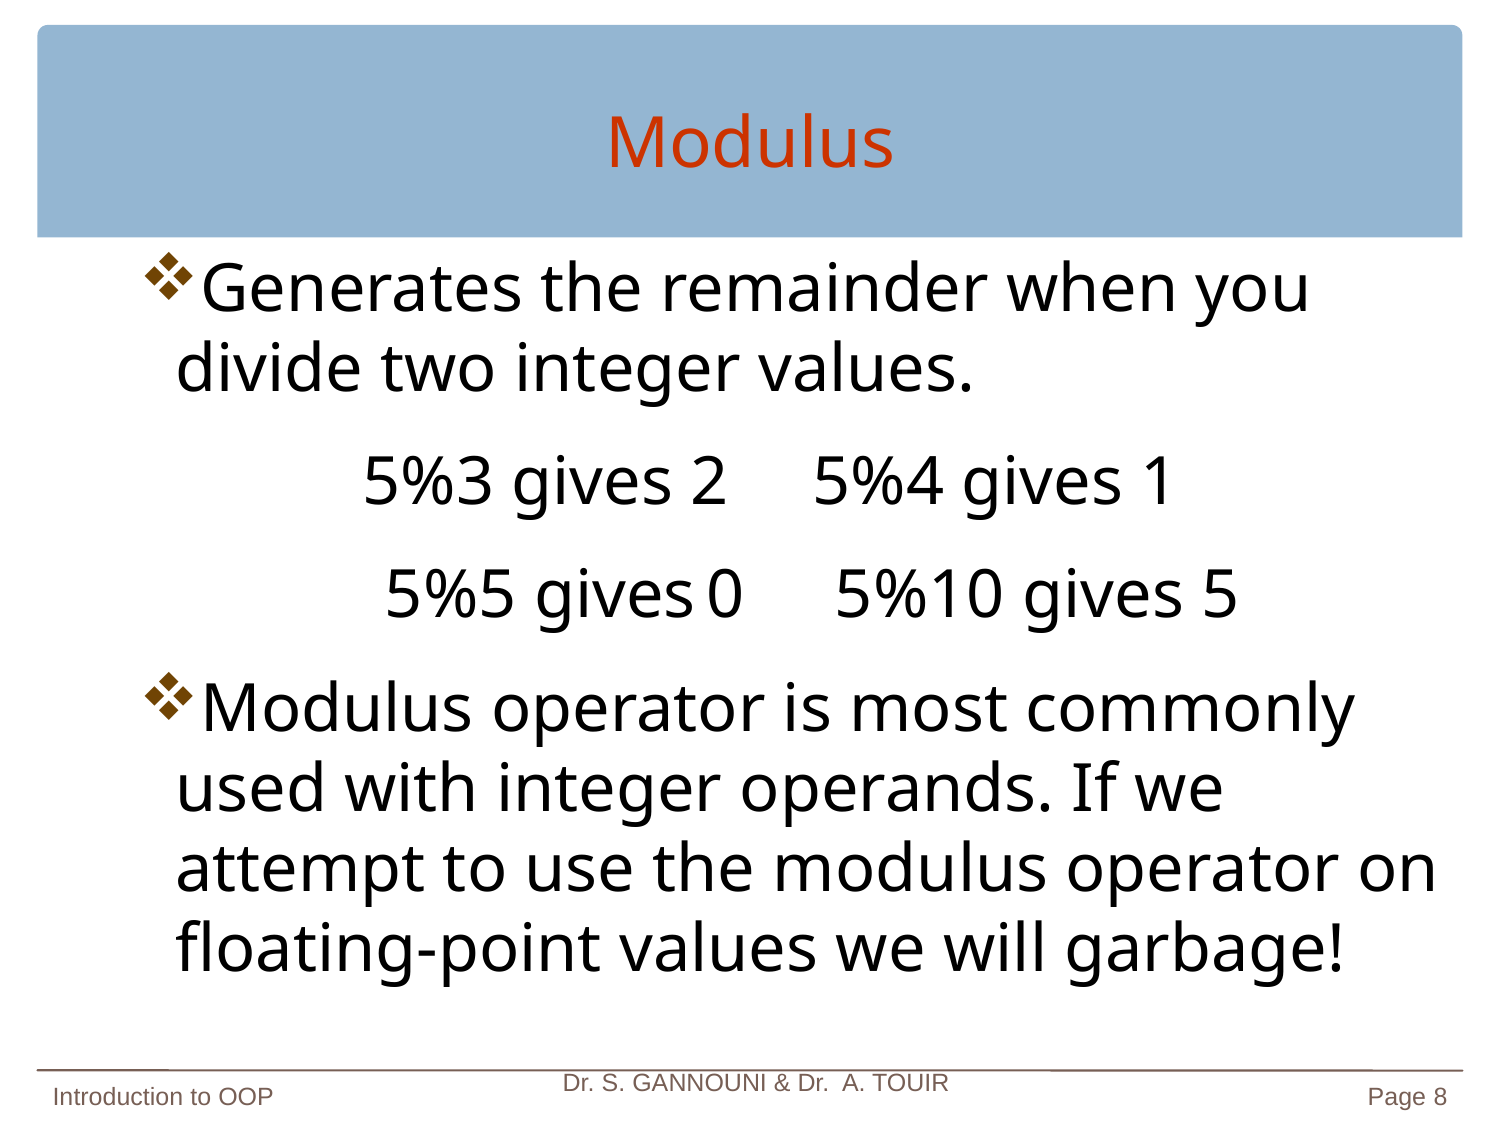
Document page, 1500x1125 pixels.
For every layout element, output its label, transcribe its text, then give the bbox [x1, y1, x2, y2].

title Modulus [49, 44, 1451, 233]
slide_number Page 8 [1112, 1069, 1463, 1123]
footer Dr. S. GANNOUNI & Dr. A. TOUIR [474, 1069, 1038, 1123]
slide_number Introduction to OOP [37, 1069, 388, 1123]
text_box Generates the remainder when you divide two integer values. 5%3 gives 2 5%4 gives 1 5%5 gives 0 5%10 gives 5 Modulus operator is most commonly used with integer operands. If we attempt to use the modulus operator on floating-point values we will garbage! [125, 237, 1500, 992]
